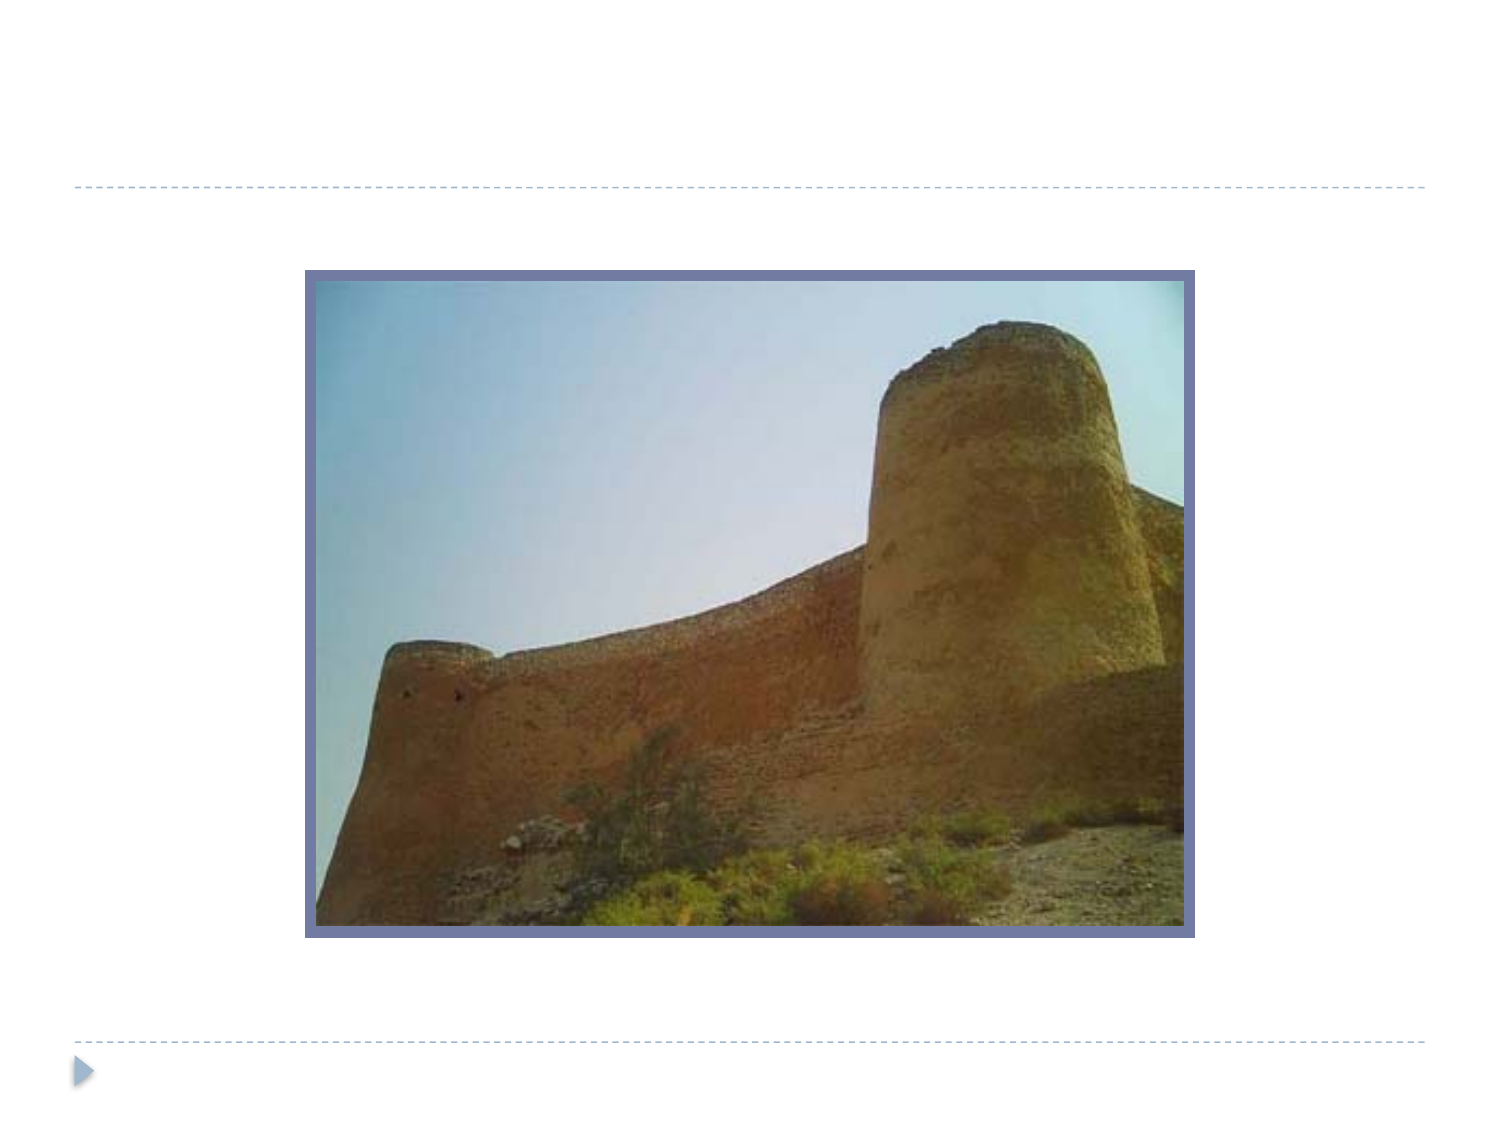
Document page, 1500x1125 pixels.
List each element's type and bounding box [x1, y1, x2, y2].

picture [316, 280, 1184, 927]
